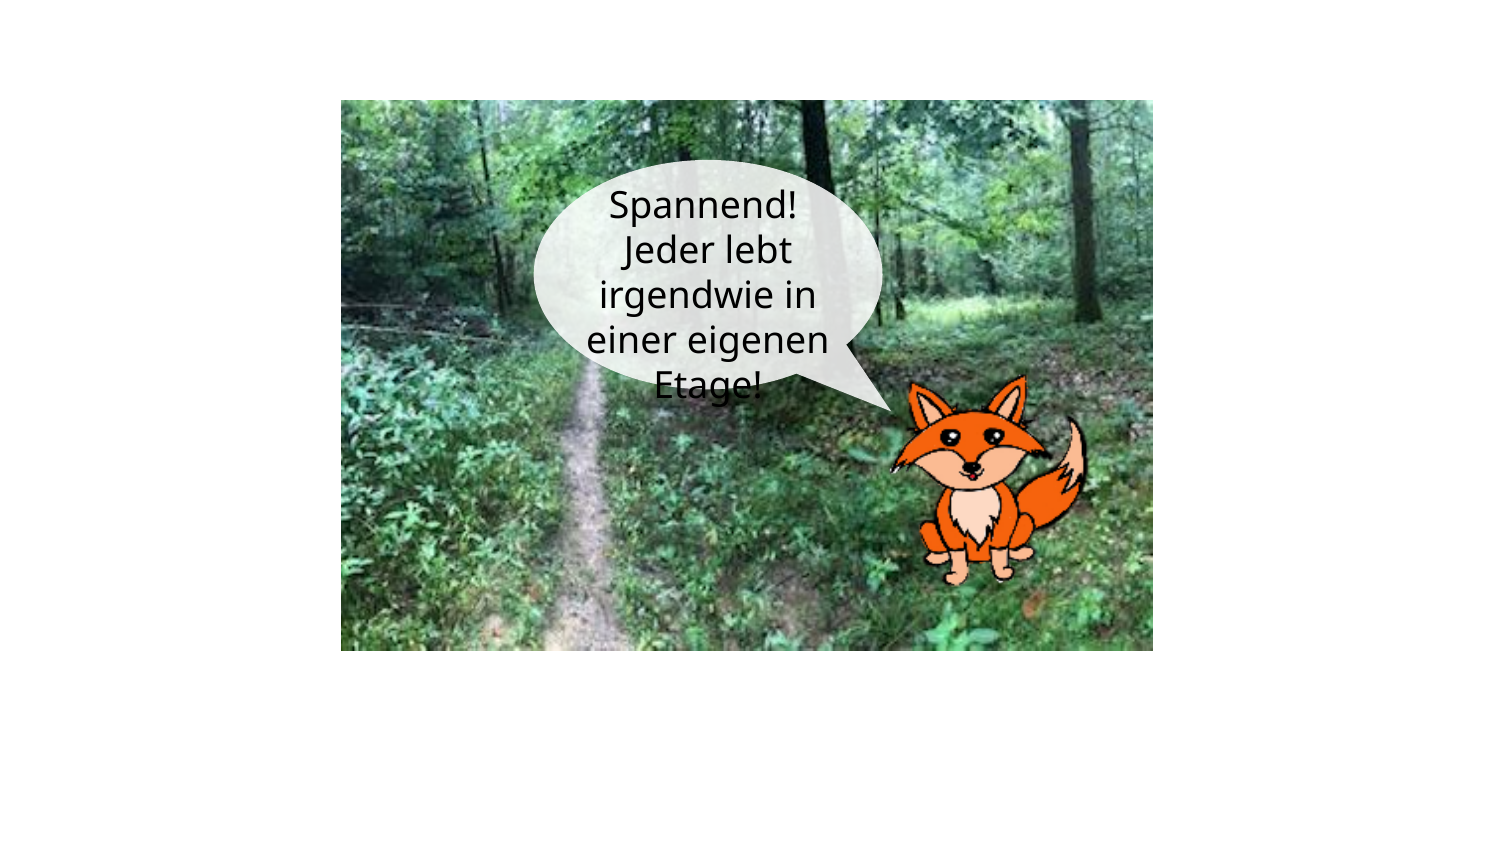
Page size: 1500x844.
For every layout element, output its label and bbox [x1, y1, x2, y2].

text_box [341, 100, 1153, 651]
